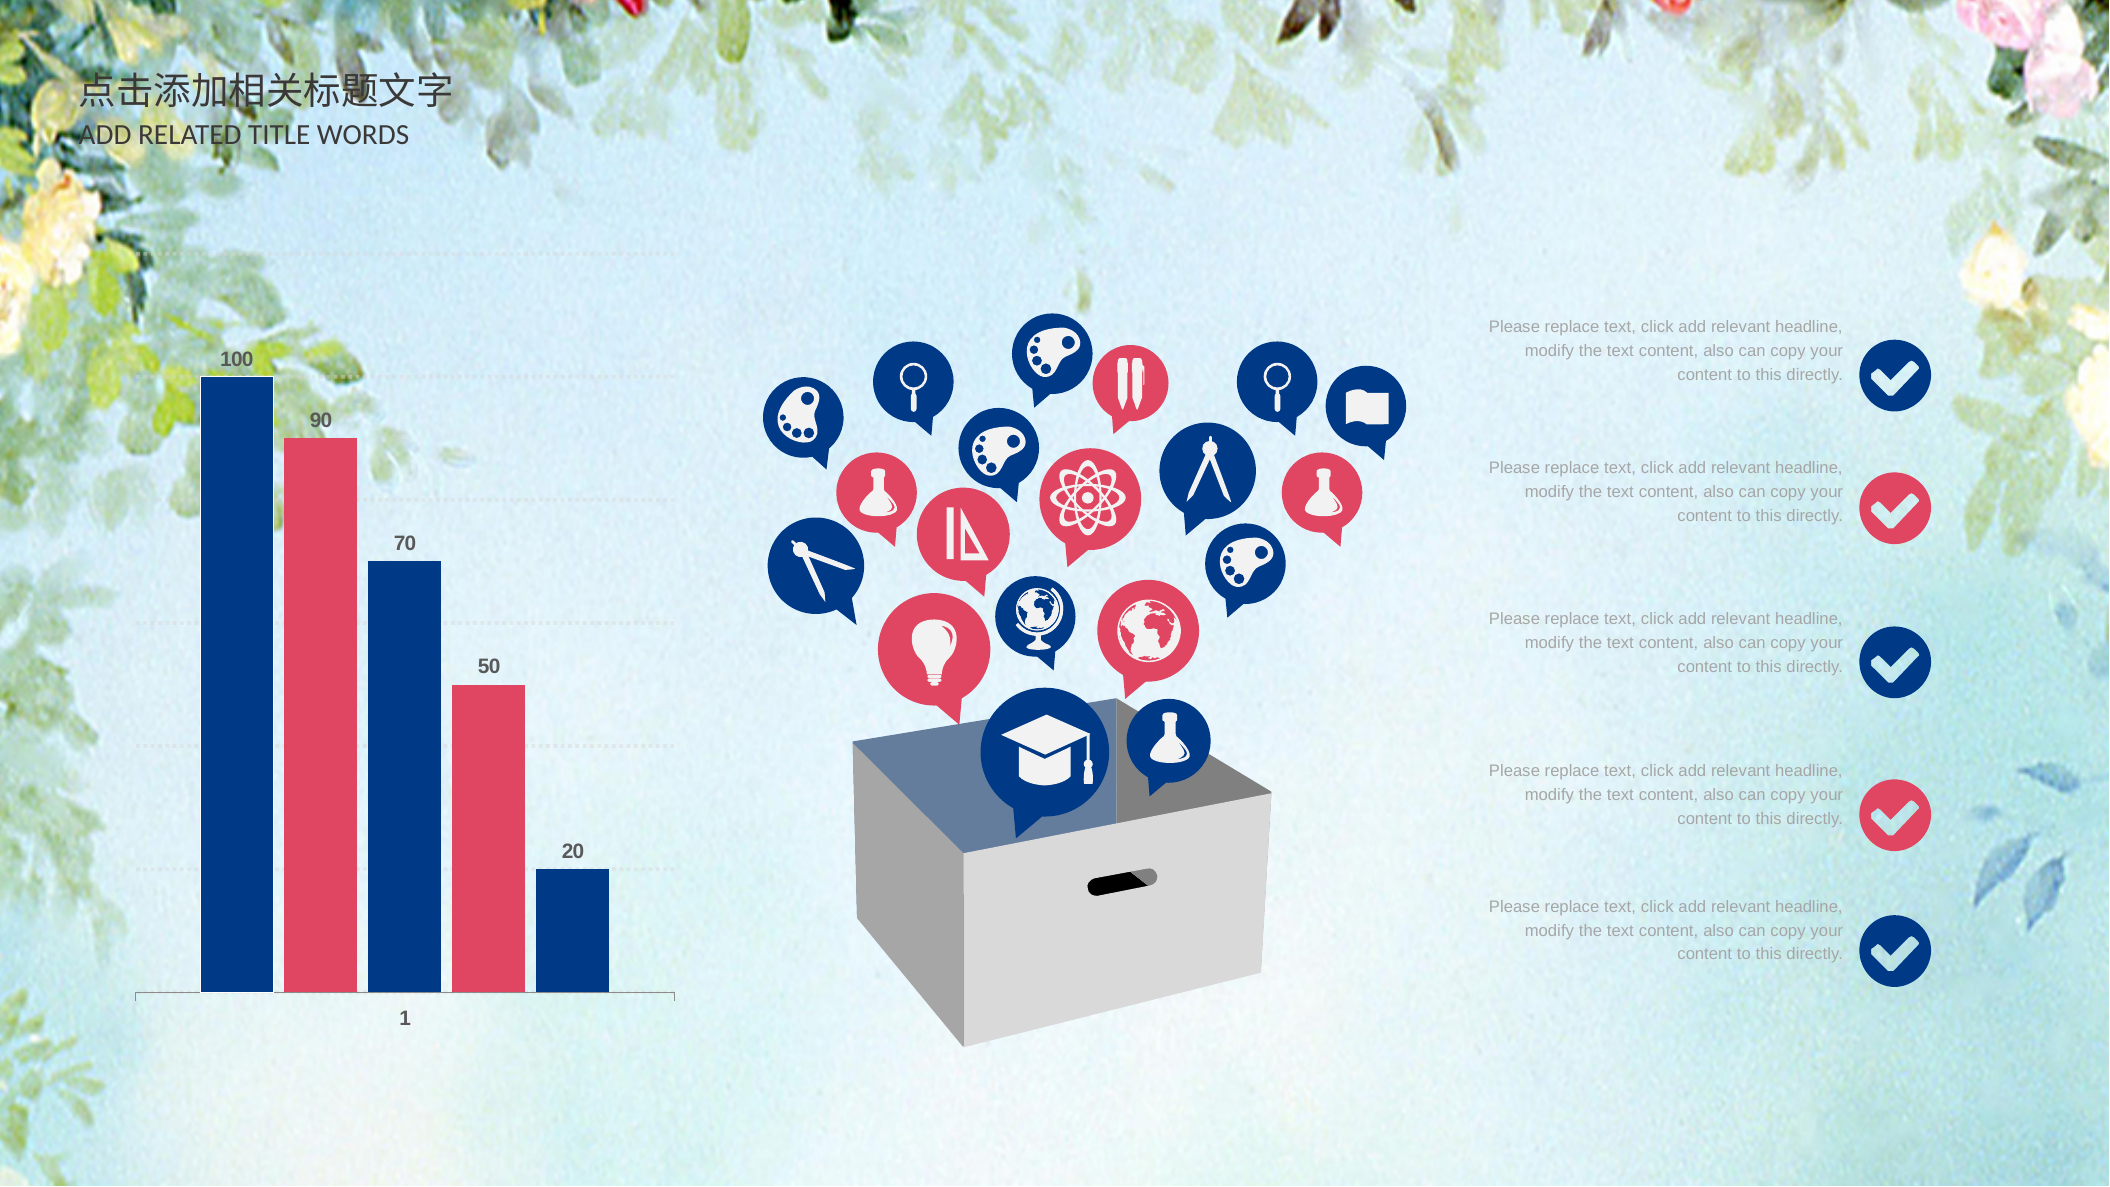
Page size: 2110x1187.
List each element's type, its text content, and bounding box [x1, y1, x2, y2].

text_box [1859, 915, 1932, 987]
text_box Please replace text, click add relevant headline, modify the text content, also can copy your content to this directly. [1465, 891, 1844, 964]
text_box [1859, 779, 1932, 852]
chart [123, 237, 686, 1047]
picture [0, 0, 2109, 1186]
text_box [1859, 626, 1932, 699]
text_box Please replace text, click add relevant headline, modify the text content, also can copy your content to this directly. [1465, 756, 1844, 828]
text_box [762, 313, 1407, 839]
text_box Please replace text, click add relevant headline, modify the text content, also can copy your content to this directly. [1465, 452, 1844, 525]
text_box Please replace text, click add relevant headline, modify the text content, also can copy your content to this directly. [1465, 311, 1844, 384]
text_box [852, 742, 1272, 1048]
text_box Please replace text, click add relevant headline, modify the text content, also can copy your content to this directly. [1465, 603, 1844, 676]
text_box [1859, 472, 1932, 545]
text_box 点击添加相关标题文字 [62, 59, 470, 121]
text_box ADD RELATED TITLE WORDS [62, 107, 426, 159]
text_box [1859, 339, 1932, 412]
